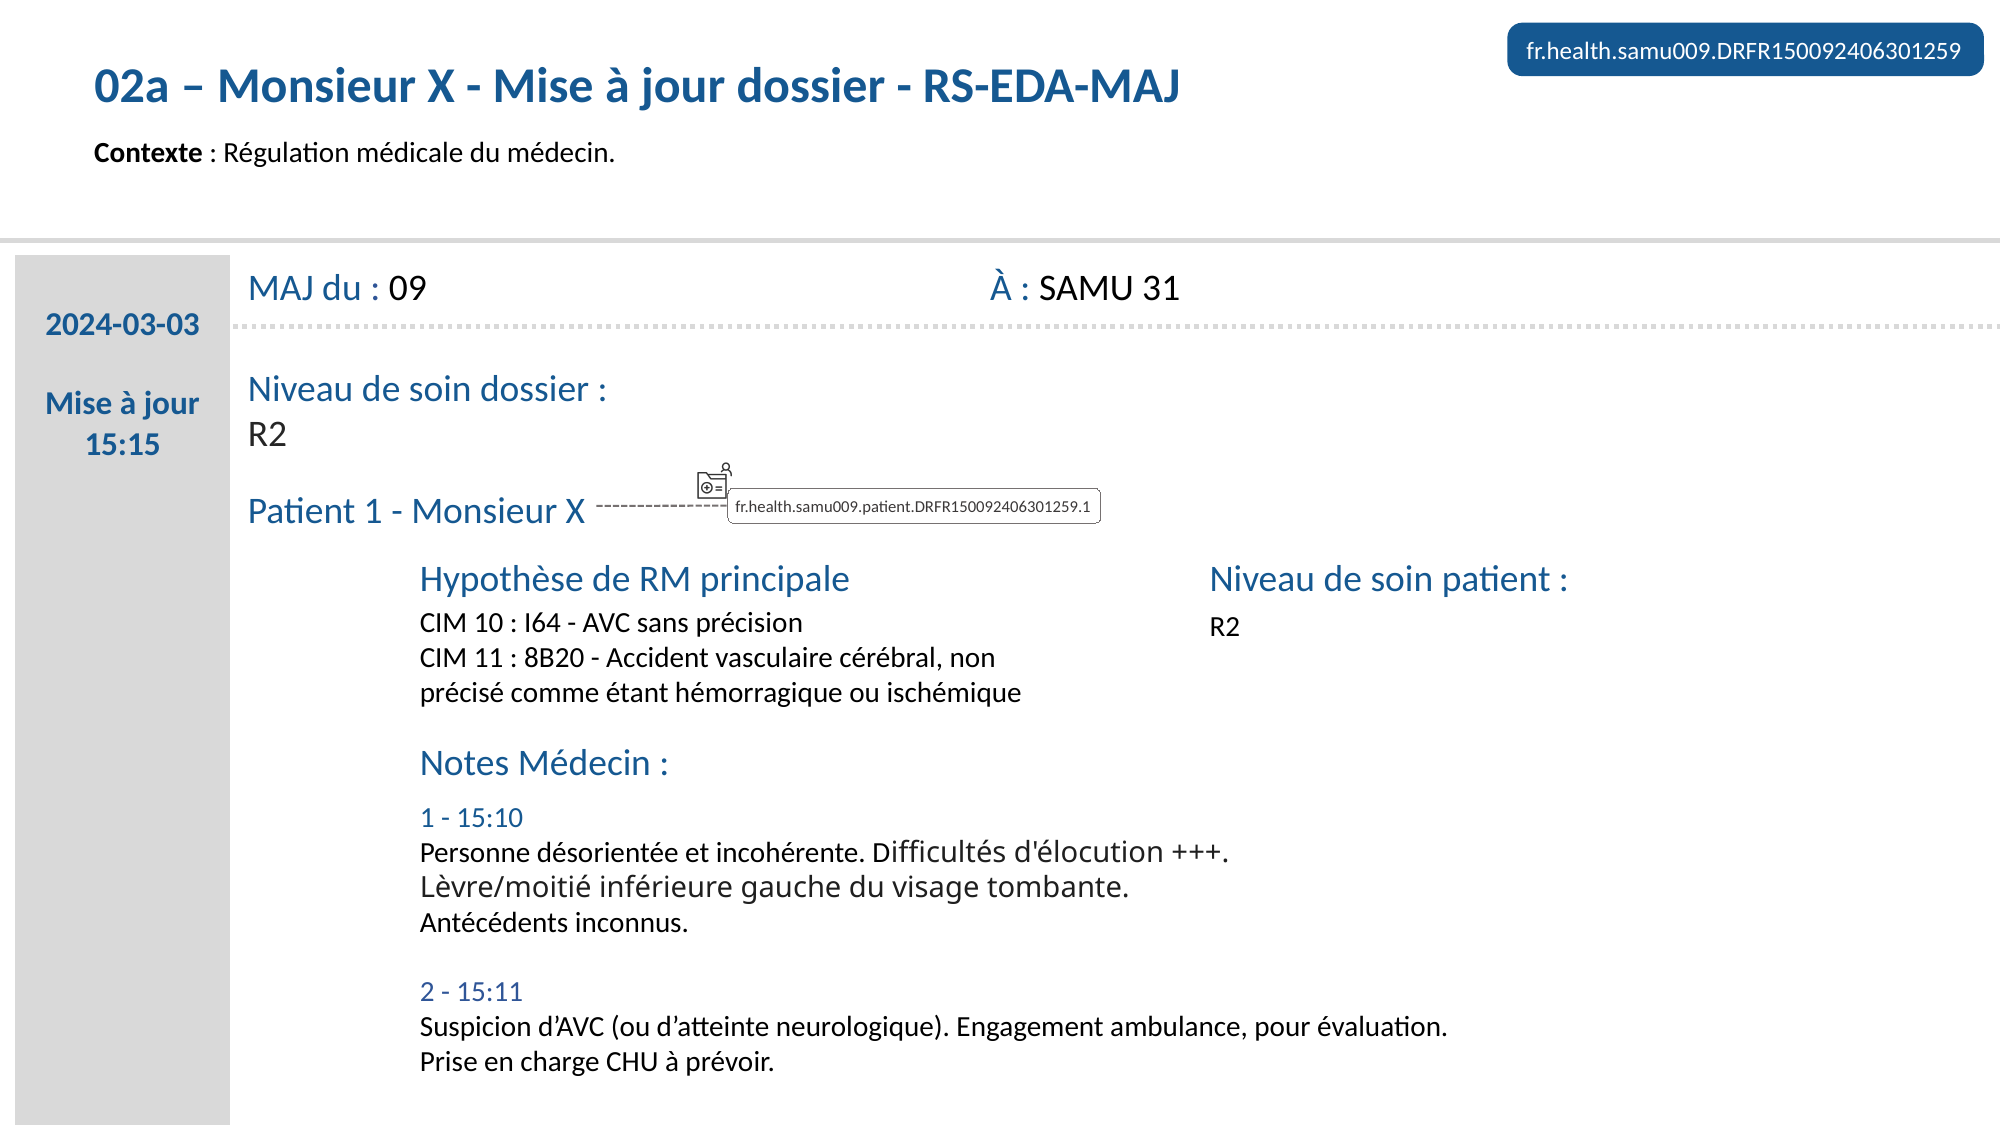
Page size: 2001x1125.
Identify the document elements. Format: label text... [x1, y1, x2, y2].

text_box À : SAMU 31 [834, 256, 1337, 316]
text_box CIM 10 : I64 - AVC sans précision CIM 11 : 8B20 - Accident vasculaire cérébral, non précisé comme étant hémorragique ou ischémique [405, 595, 1101, 716]
text_box Niveau de soin patient : R2 [1194, 546, 1610, 652]
text_box Hypothèse de RM principale [405, 546, 1037, 607]
text_box 02a – Monsieur X - Mise à jour dossier - RS-EDA-MAJ [79, 45, 1508, 121]
text_box 2024-03-03 Mise à jour 15:15 [15, 255, 230, 1125]
text_box Contexte : Régulation médicale du médecin. [79, 126, 1481, 176]
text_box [233, 447, 1101, 540]
text_box fr.health.samu009.DRFR150092406301259 [1507, 22, 1985, 77]
text_box 1 - 15:10 Personne désorientée et incohérente. Difficultés d'élocution +++. Lèvre/moitié inférieure gauche du visage tombante. Antécédents inconnus. 2 - 15:11 Suspicion d’AVC (ou d’atteinte neurologique). Engagement ambulance, pour évaluation. Prise en charge CHU à prévoir. [405, 790, 1682, 1085]
text_box MAJ du : 09 [233, 256, 735, 316]
text_box Niveau de soin dossier : R2 [233, 356, 648, 447]
text_box Notes Médecin : [405, 730, 700, 791]
